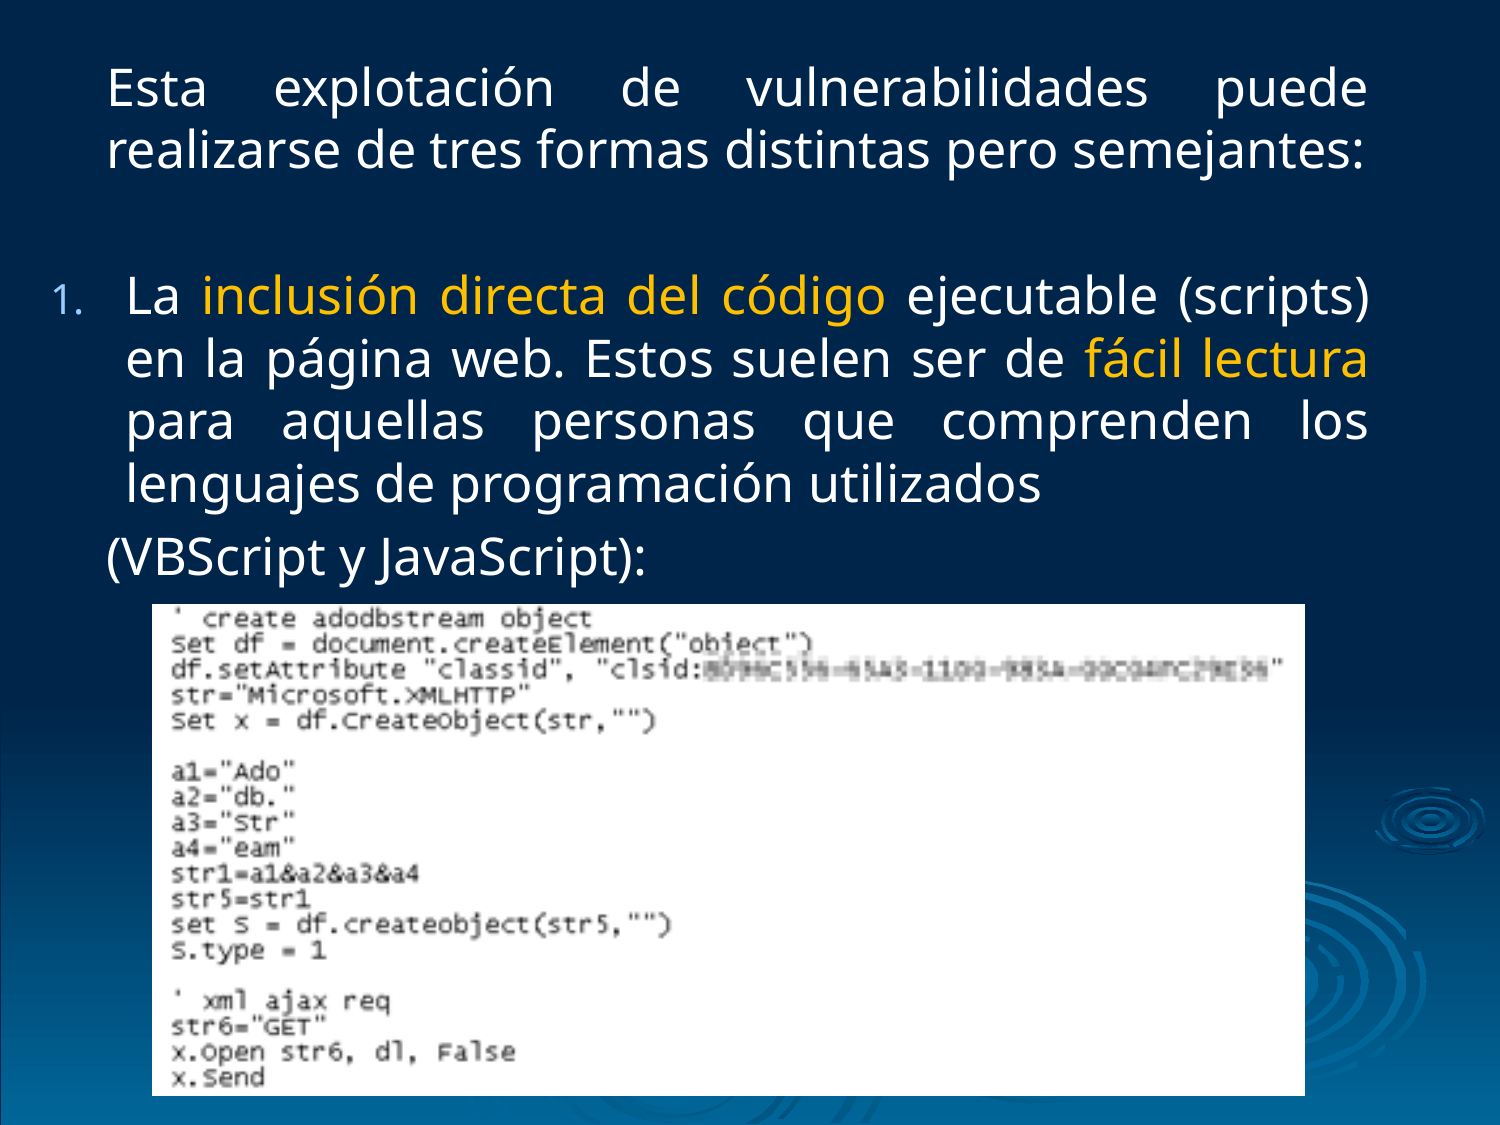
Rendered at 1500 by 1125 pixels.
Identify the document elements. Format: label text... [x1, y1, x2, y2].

picture [151, 603, 1305, 1095]
list Esta explotación de vulnerabilidades puede realizarse de tres formas distintas pero semejantes: La inclusión directa del código ejecutable (scripts) en la página web. Estos suelen ser de fácil lectura para aquellas personas que comprenden los lenguajes de programación utilizados (VBScript y JavaScript): [34, 46, 1386, 790]
